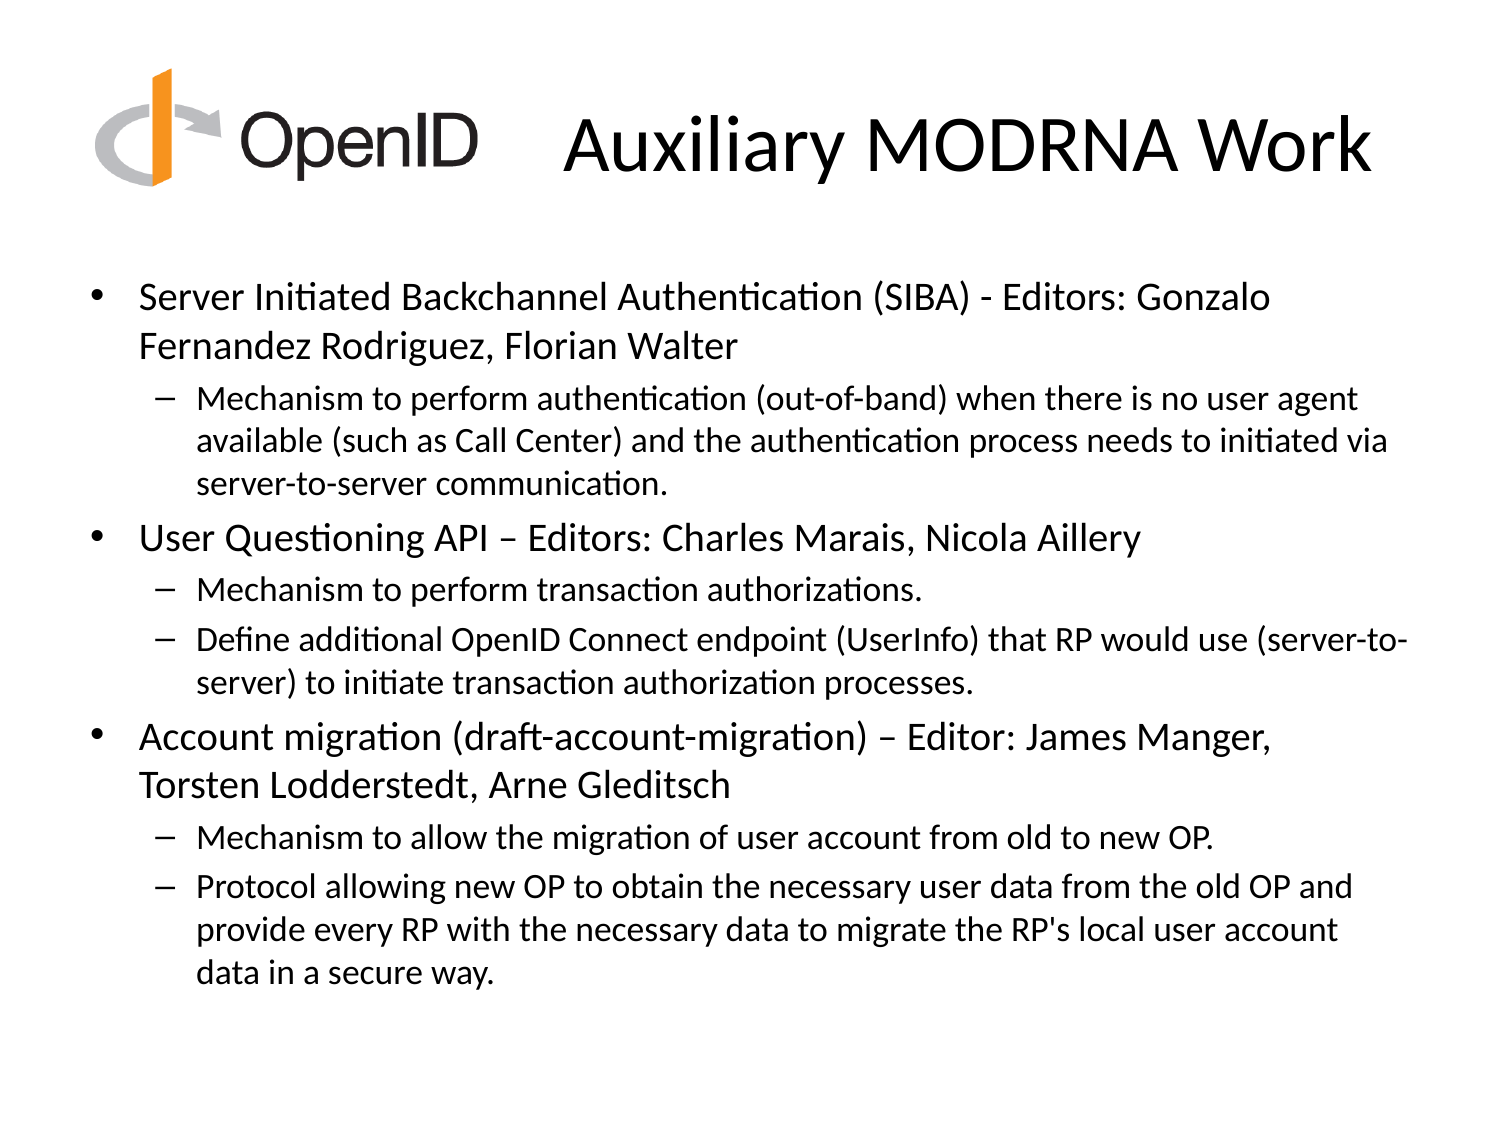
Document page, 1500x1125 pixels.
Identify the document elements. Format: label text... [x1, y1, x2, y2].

picture [64, 44, 513, 225]
title Auxiliary MODRNA Work [512, 45, 1425, 233]
list Server Initiated Backchannel Authentication (SIBA) - Editors: Gonzalo Fernandez Rodriguez, Florian Walter Mechanism to perform authentication (out-of-band) when there is no user agent available (such as Call Center) and the authentication process needs to initiated via server-to-server communication. User Questioning API – Editors: Charles Marais, Nicola Aillery Mechanism to perform transaction authorizations. Define additional OpenID Connect endpoint (UserInfo) that RP would use (server-to-server) to initiate transaction authorization processes. Account migration (draft-account-migration) – Editor: James Manger, Torsten Lodderstedt, Arne Gleditsch Mechanism to allow the migration of user account from old to new OP. Protocol allowing new OP to obtain the necessary user data from the old OP and provide every RP with the necessary data to migrate the RP's local user account data in a secure way. [75, 262, 1425, 1005]
